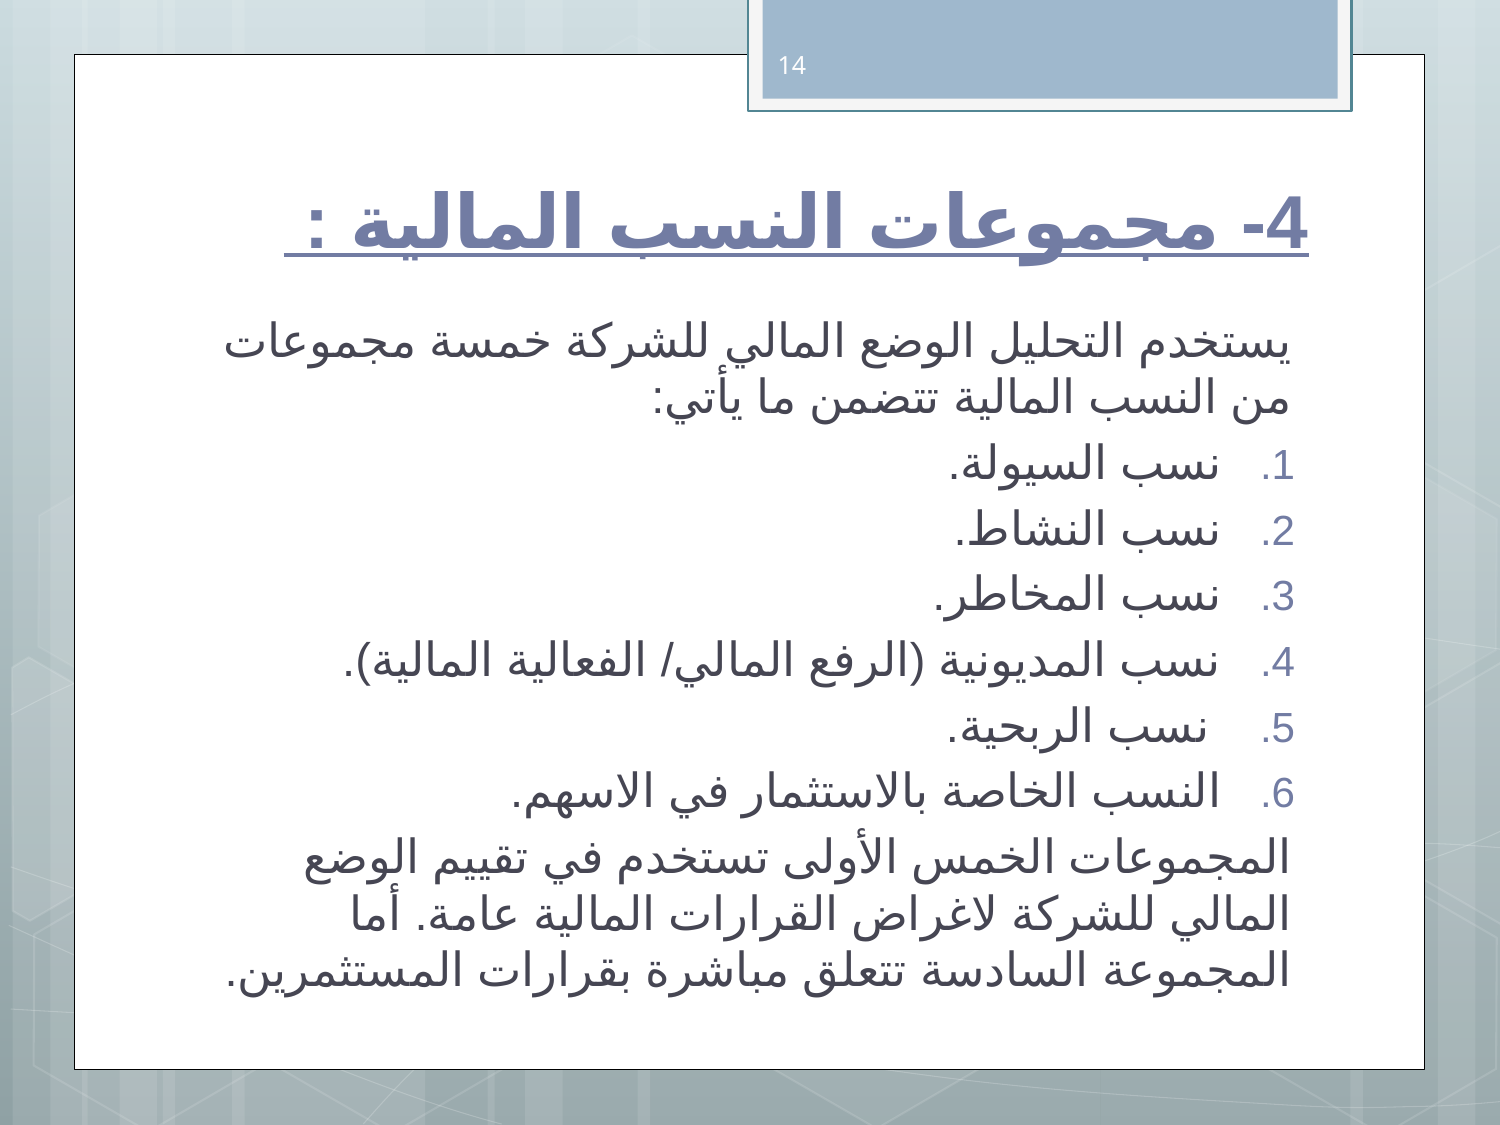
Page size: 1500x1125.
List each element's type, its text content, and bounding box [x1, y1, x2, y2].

slide_number 14 [762, 36, 982, 97]
list يستخدم التحليل الوضع المالي للشركة خمسة مجموعات من النسب المالية تتضمن ما يأتي: نسب السيولة. نسب النشاط. نسب المخاطر. نسب المديونية (الرفع المالي/ الفعالية المالية). نسب الربحية. النسب الخاصة بالاستثمار في الاسهم. المجموعات الخمس الأولى تستخدم في تقييم الوضع المالي للشركة لاغراض القرارات المالية عامة. أما المجموعة السادسة تتعلق مباشرة بقرارات المستثمرين. [171, 302, 1319, 1012]
title 4- مجموعات النسب المالية : [171, 137, 1324, 272]
